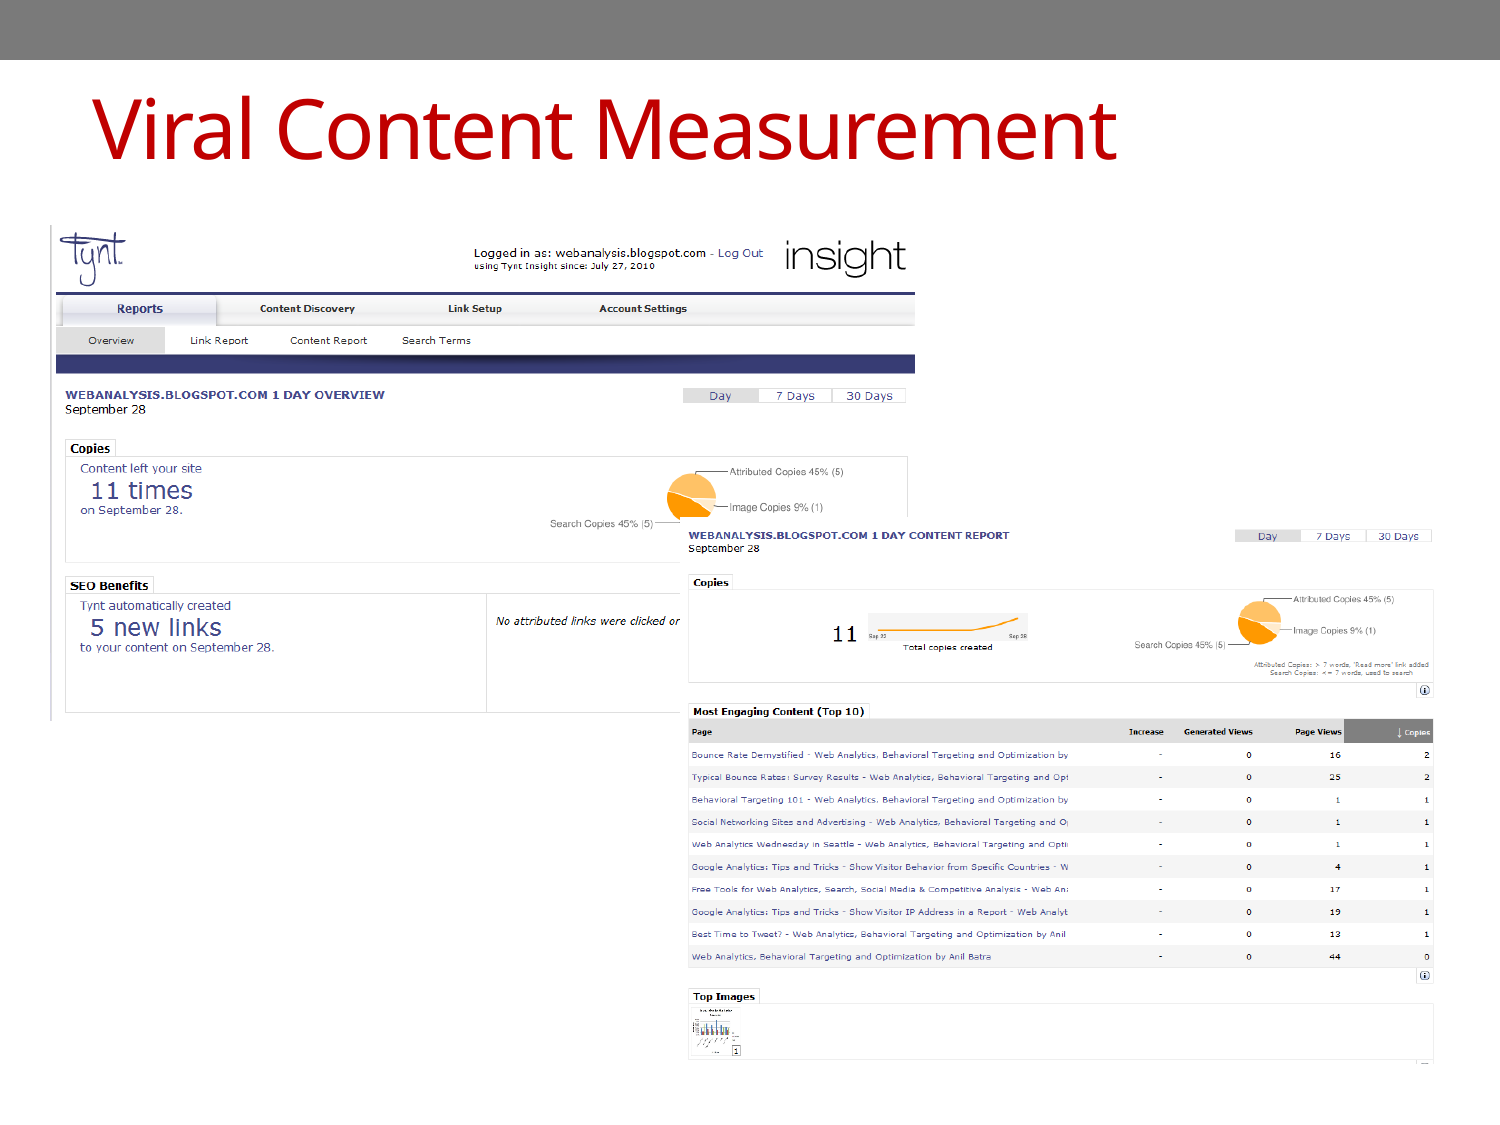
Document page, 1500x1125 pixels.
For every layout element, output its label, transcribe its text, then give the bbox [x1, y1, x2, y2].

picture [50, 225, 1438, 1065]
title Viral Content Measurement [77, 68, 1403, 184]
